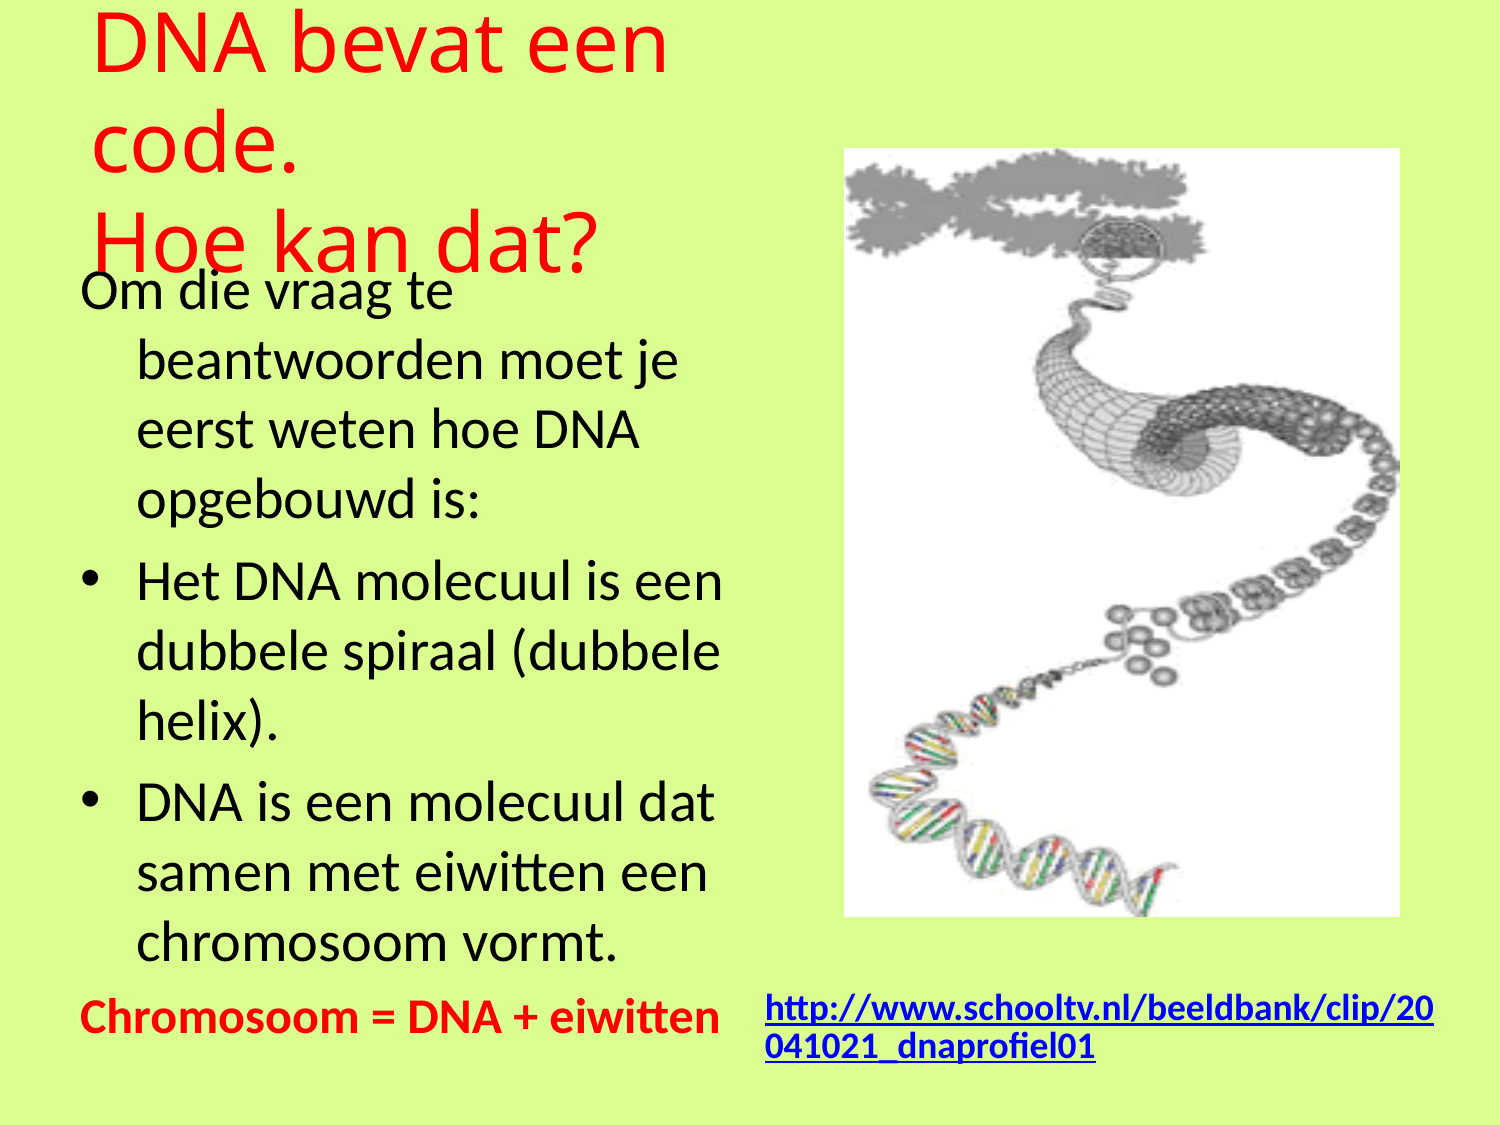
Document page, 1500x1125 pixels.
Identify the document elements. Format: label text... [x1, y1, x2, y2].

title DNA bevat een code. Hoe kan dat? [75, 45, 821, 233]
text_box http://www.schooltv.nl/beeldbank/clip/20041021_dnaprofiel01 [750, 975, 1459, 1036]
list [844, 148, 1400, 918]
list Om die vraag te beantwoorden moet je eerst weten hoe DNA opgebouwd is: Het DNA molecuul is een dubbele spiraal (dubbele helix). DNA is een molecuul dat samen met eiwitten een chromosoom vormt. Chromosoom = DNA + eiwitten [64, 243, 762, 1093]
